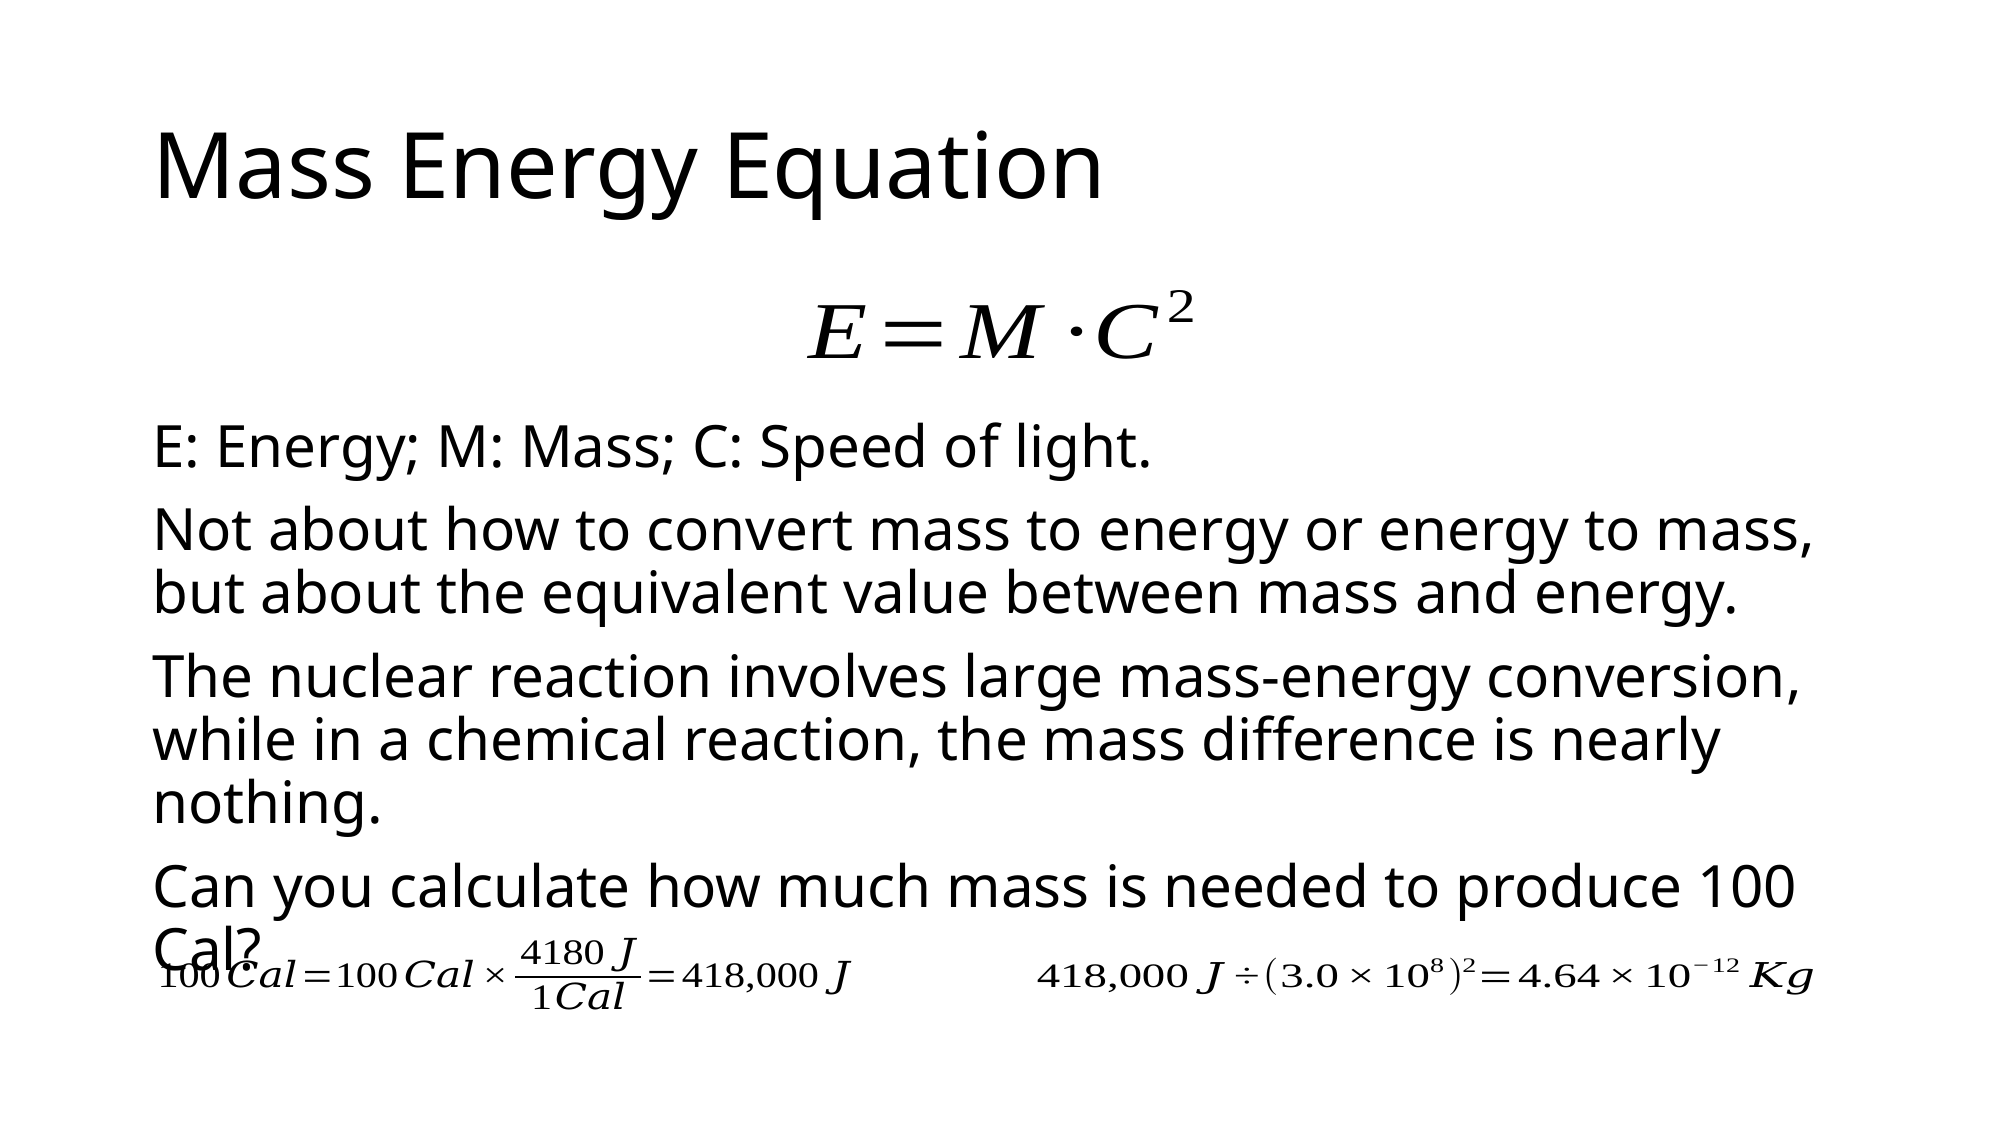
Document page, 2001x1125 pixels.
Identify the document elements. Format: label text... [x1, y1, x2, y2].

title Mass Energy Equation [137, 59, 1863, 278]
list E: Energy; M: Mass; C: Speed of light. Not about how to convert mass to energy or energy to mass, but about the equivalent value between mass and energy. The nuclear reaction involves large mass-energy conversion, while in a chemical reaction, the mass difference is nearly nothing. Can you calculate how much mass is needed to produce 100 Cal? [137, 409, 1863, 1014]
